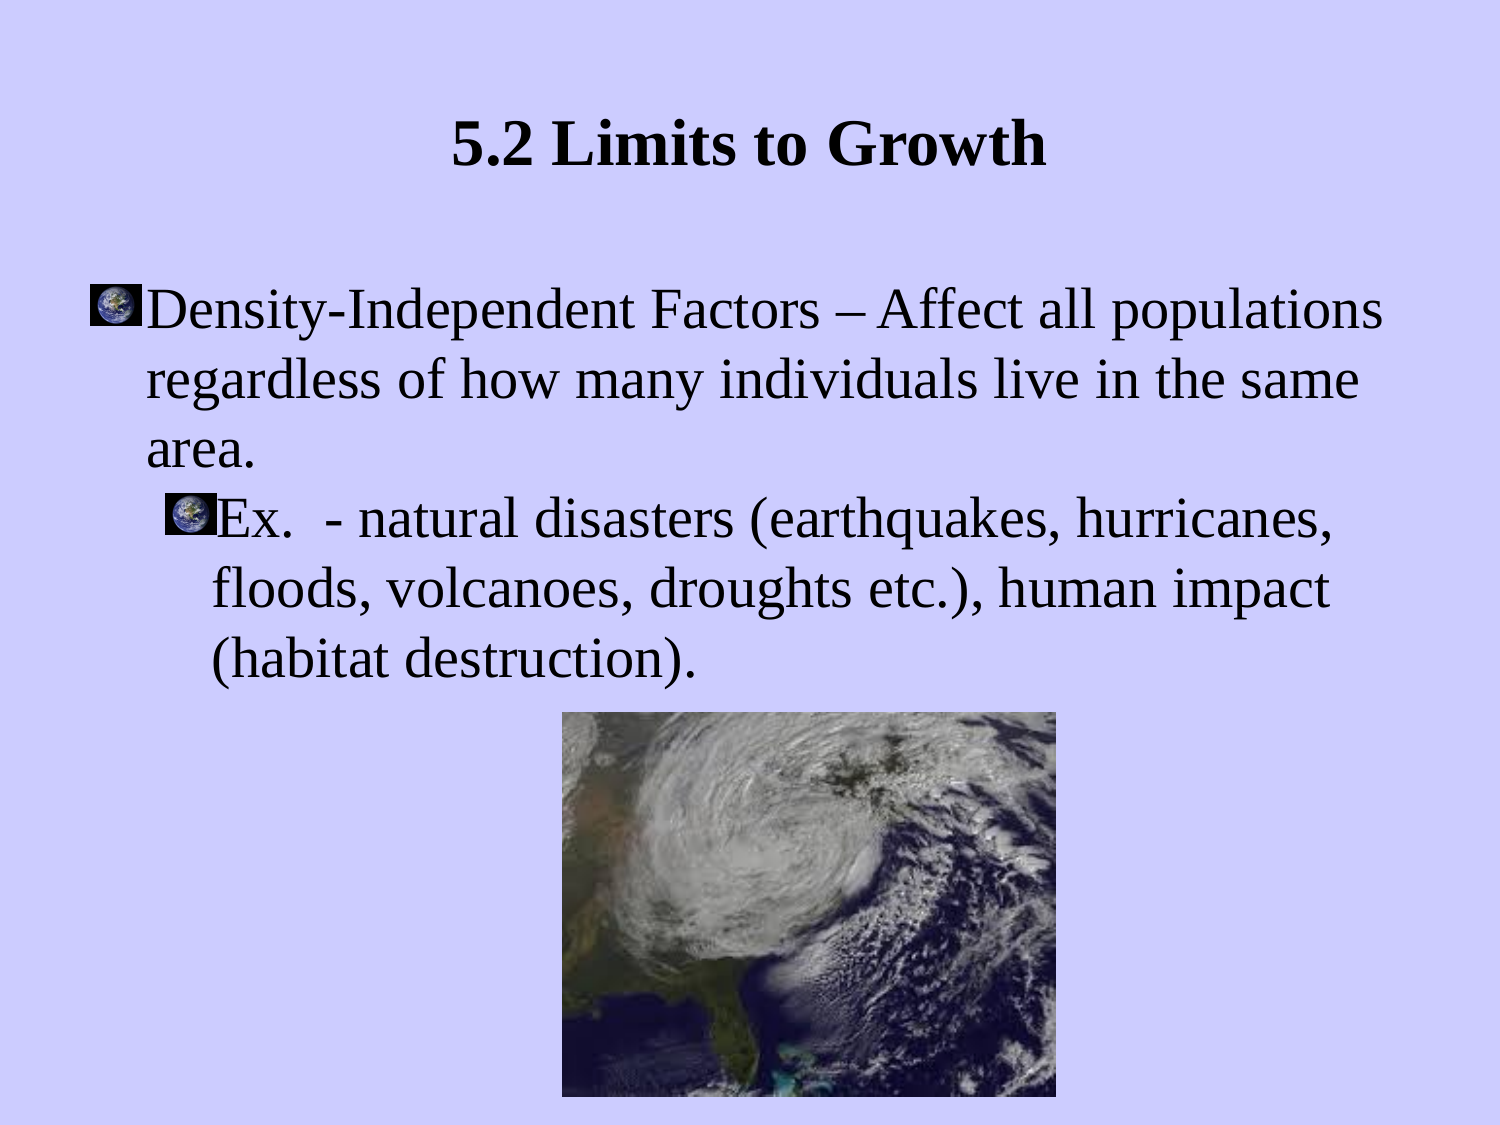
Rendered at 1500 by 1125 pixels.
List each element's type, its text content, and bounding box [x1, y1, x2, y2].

picture [562, 712, 1056, 1098]
list Density-Independent Factors – Affect all populations regardless of how many individuals live in the same area. Ex. - natural disasters (earthquakes, hurricanes, floods, volcanoes, droughts etc.), human impact (habitat destruction). [75, 262, 1425, 1005]
title 5.2 Limits to Growth [75, 45, 1425, 233]
picture [90, 284, 131, 326]
picture [165, 493, 206, 535]
